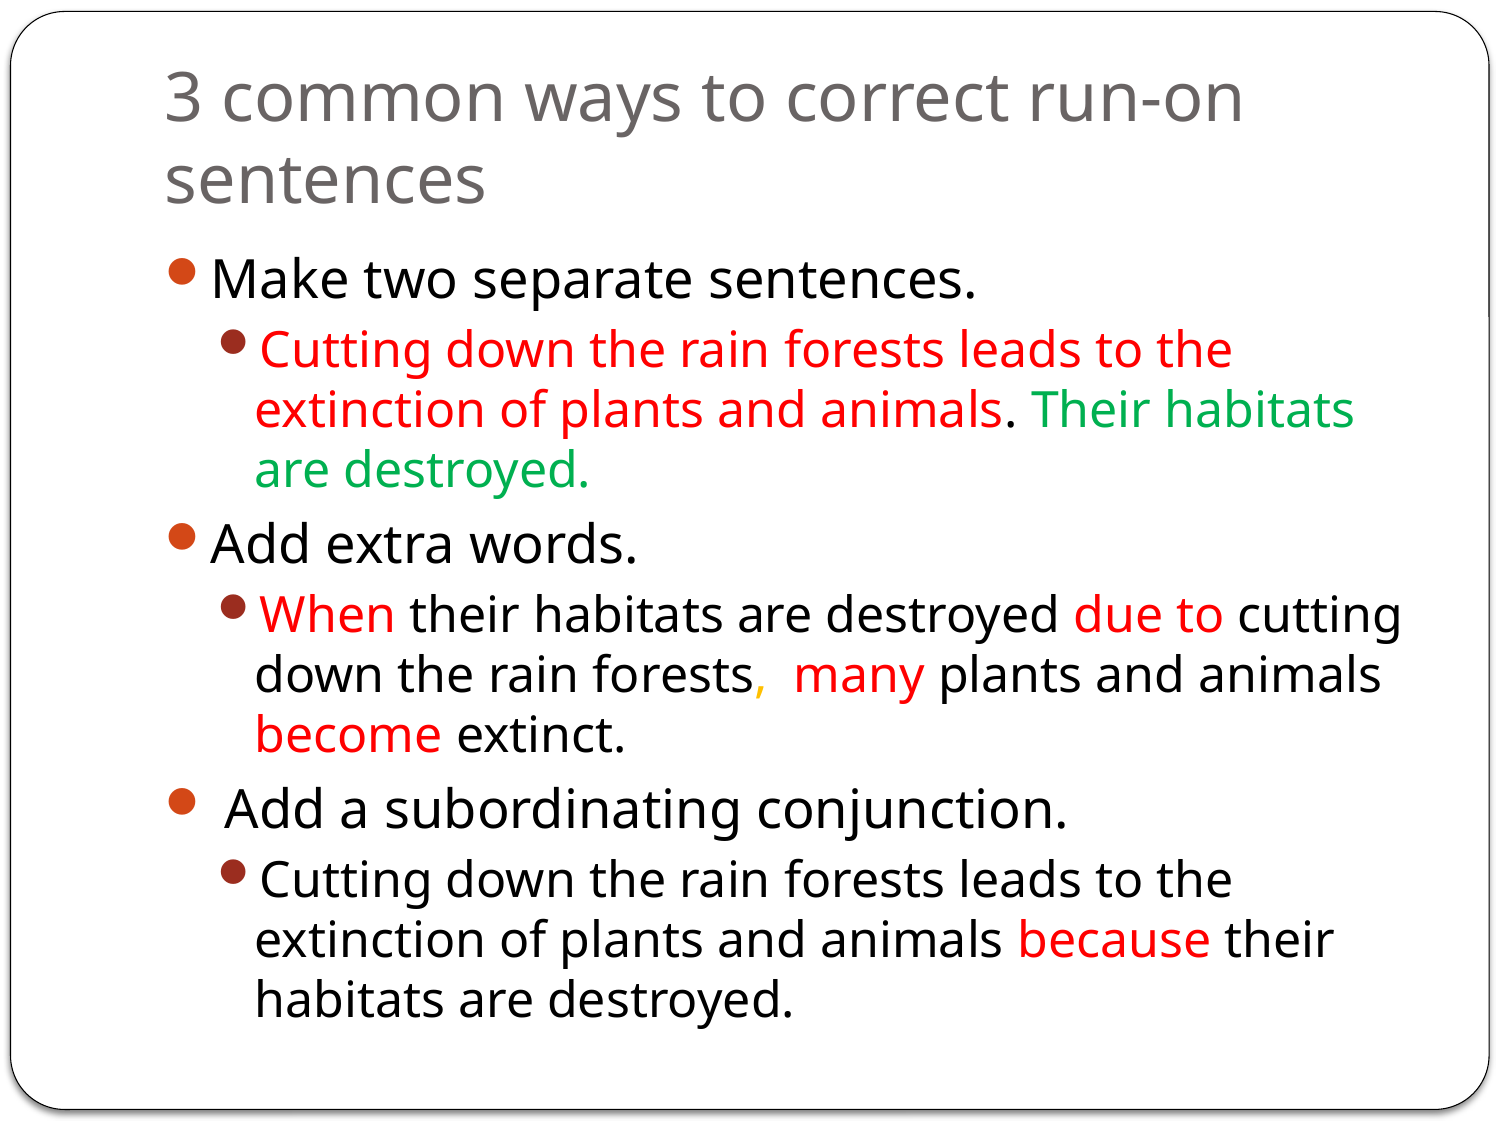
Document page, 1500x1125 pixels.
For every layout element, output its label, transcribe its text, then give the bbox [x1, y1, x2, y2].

title 3 common ways to correct run-on sentences [150, 45, 1425, 233]
list Make two separate sentences. Cutting down the rain forests leads to the extinction of plants and animals. Their habitats are destroyed. Add extra words. When their habitats are destroyed due to cutting down the rain forests, many plants and animals become extinct. Add a subordinating conjunction. Cutting down the rain forests leads to the extinction of plants and animals because their habitats are destroyed. [150, 237, 1425, 988]
